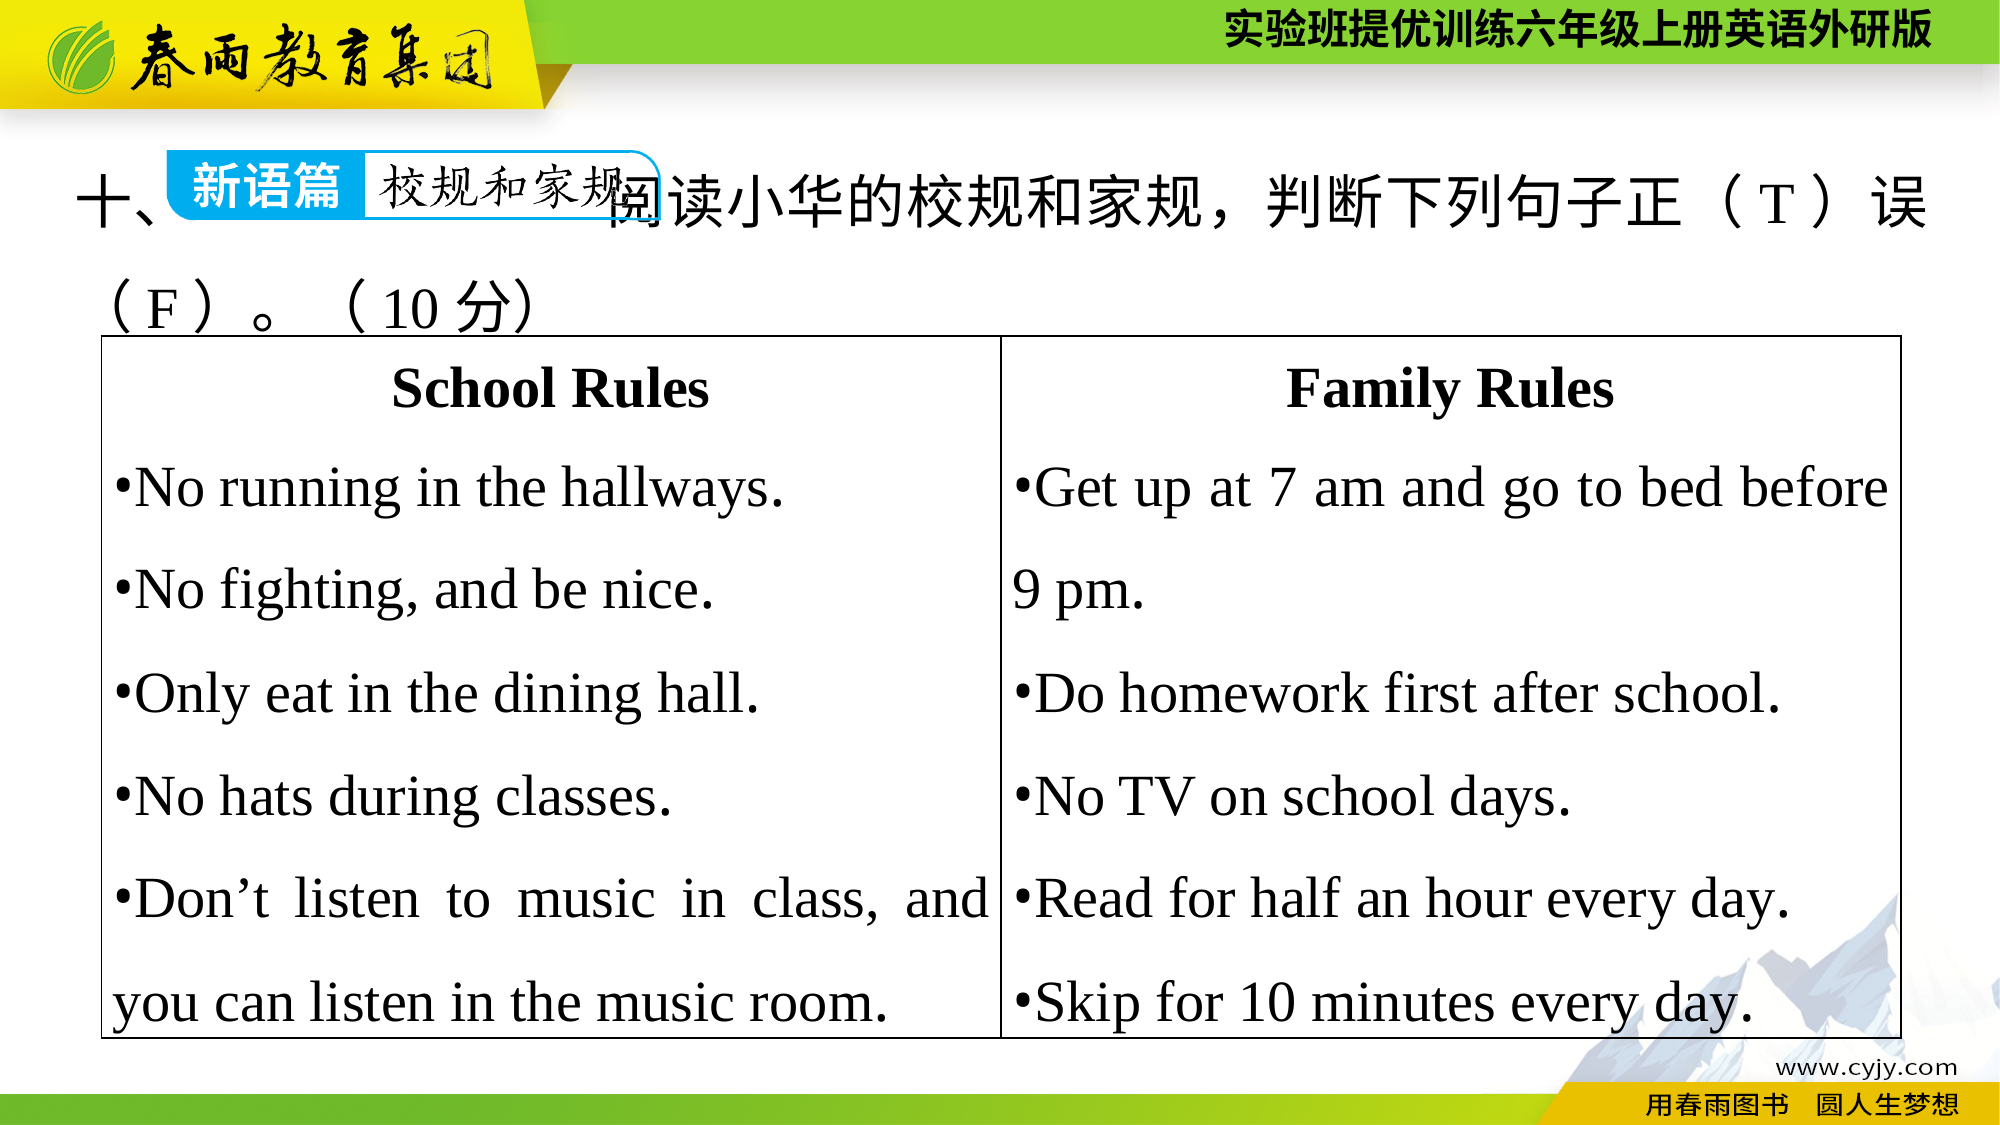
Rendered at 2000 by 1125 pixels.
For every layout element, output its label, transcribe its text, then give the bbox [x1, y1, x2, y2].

list 十、 阅读小华的校规和家规，判断下列句子正（T）误（F）。（10分） [59, 122, 1944, 337]
picture [0, 0, 2000, 1125]
table_header School Rules •No running in the hallways. •No fighting, and be nice. •Only eat in the dining hall. •No hats during classes. •Don’t listen to music in class, and you can listen in the music room. [102, 337, 1000, 1037]
table_header Family Rules •Get up at 7 am and go to bed before 9 pm. •Do homework first after school. •No TV on school days. •Read for half an hour every day. •Skip for 10 minutes every day. [1002, 337, 1900, 1037]
